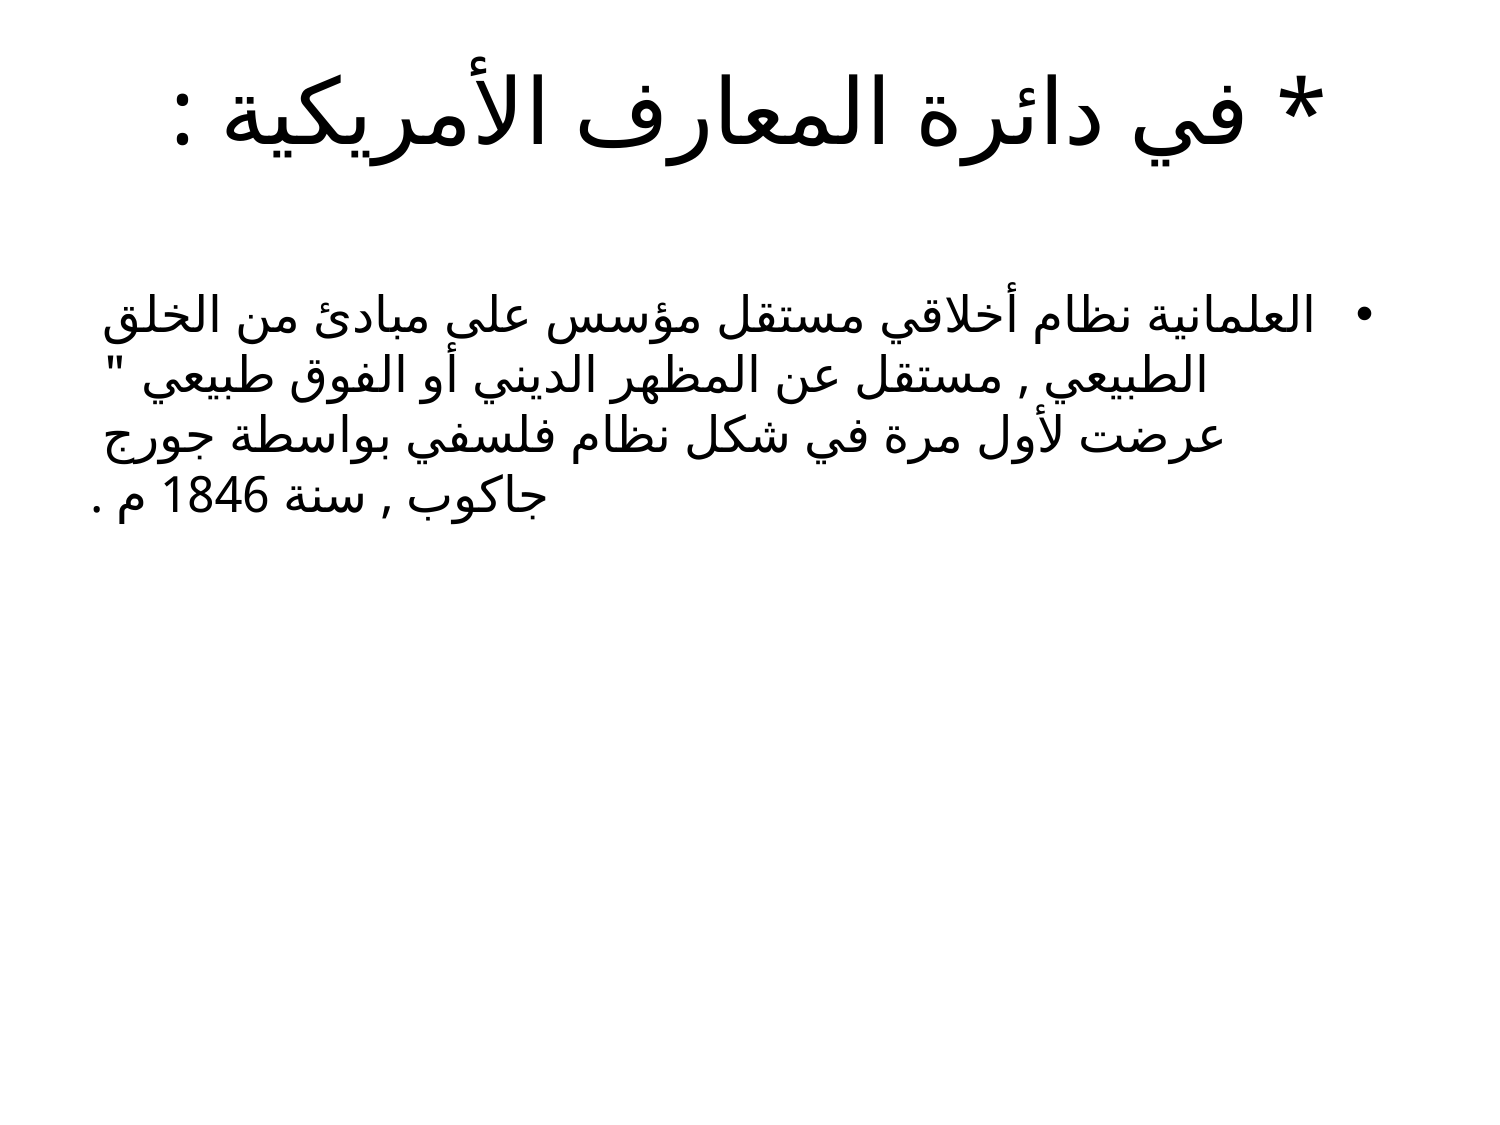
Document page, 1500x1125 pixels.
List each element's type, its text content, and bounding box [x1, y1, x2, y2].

title * في دائرة المعارف الأمريكية : [75, 6, 1425, 210]
list العلمانية نظام أخلاقي مستقل مؤسس على مبادئ من الخلق الطبيعي , مستقل عن المظهر الديني أو الفوق طبيعي " عرضت لأول مرة في شكل نظام فلسفي بواسطة جورج جاكوب , سنة 1846 م . [75, 275, 1425, 929]
